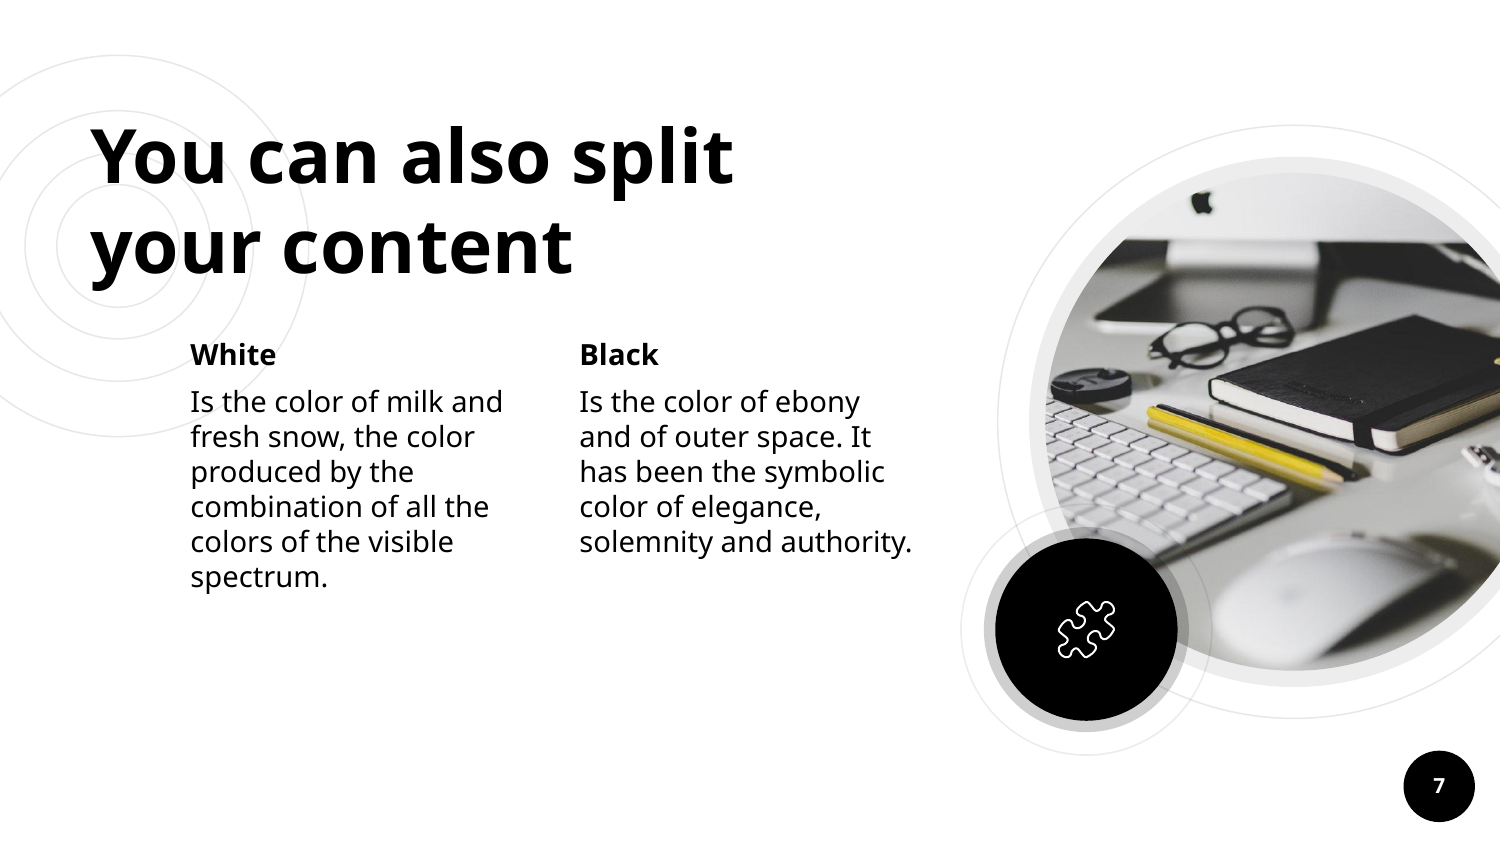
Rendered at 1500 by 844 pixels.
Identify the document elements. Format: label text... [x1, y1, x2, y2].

list Black Is the color of ebony and of outer space. It has been the symbolic color of elegance, solemnity and authority. [564, 321, 932, 751]
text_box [959, 503, 1213, 757]
title You can also split your content [75, 191, 932, 304]
slide_number 7 [1403, 750, 1475, 823]
picture [1045, 172, 1500, 671]
list White Is the color of milk and fresh snow, the color produced by the combination of all the colors of the visible spectrum. [175, 321, 543, 751]
